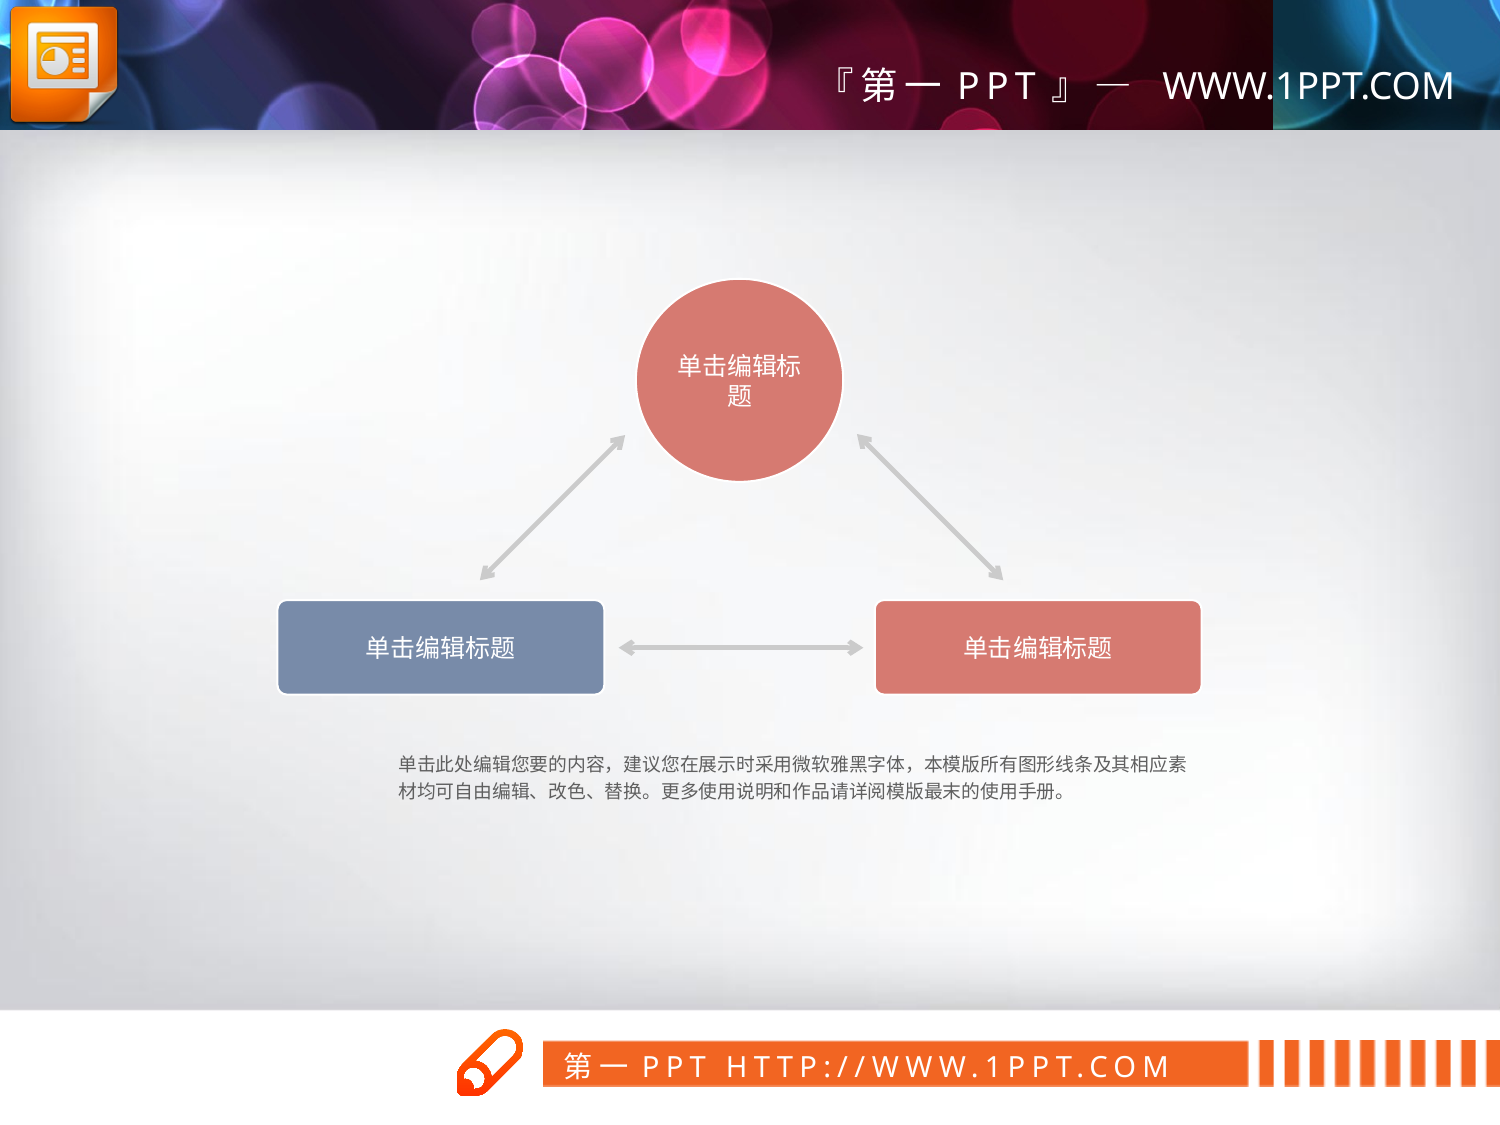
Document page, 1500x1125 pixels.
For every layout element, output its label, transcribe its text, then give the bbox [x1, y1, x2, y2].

text_box 单击编辑标题 [277, 600, 605, 695]
picture [543, 1040, 1500, 1087]
text_box 单击编辑标题 [874, 600, 1202, 695]
picture [0, 0, 1500, 1012]
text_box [856, 433, 1004, 581]
text_box 单击编辑标题 [635, 278, 844, 482]
text_box 单击此处编辑您要的内容，建议您在展示时采用微软雅黑字体，本模版所有图形线条及其相应素材均可自由编辑、改色、替换。更多使用说明和作品请详阅模版最末的使用手册。 [383, 740, 1202, 810]
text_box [479, 434, 626, 581]
